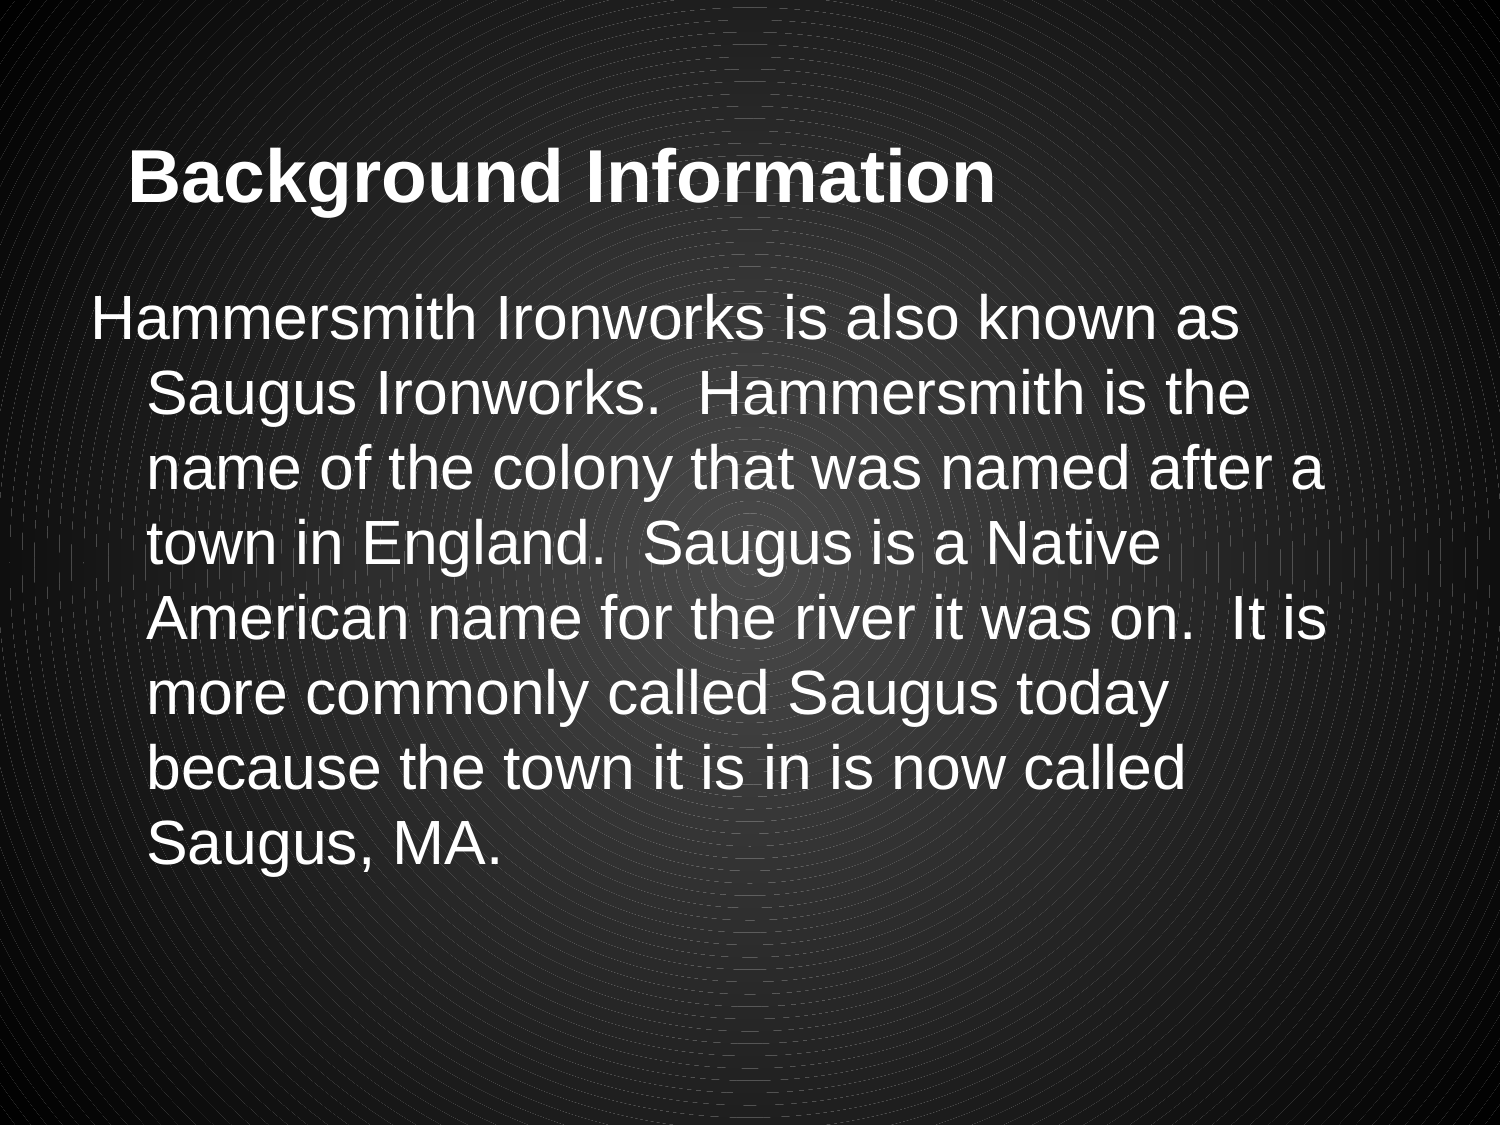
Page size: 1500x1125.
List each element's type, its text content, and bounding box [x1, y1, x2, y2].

list Hammersmith Ironworks is also known as Saugus Ironworks. Hammersmith is the name of the colony that was named after a town in England. Saugus is a Native American name for the river it was on. It is more commonly called Saugus today because the town it is in is now called Saugus, MA. [75, 262, 1425, 1078]
title Background Information [75, 45, 1425, 233]
